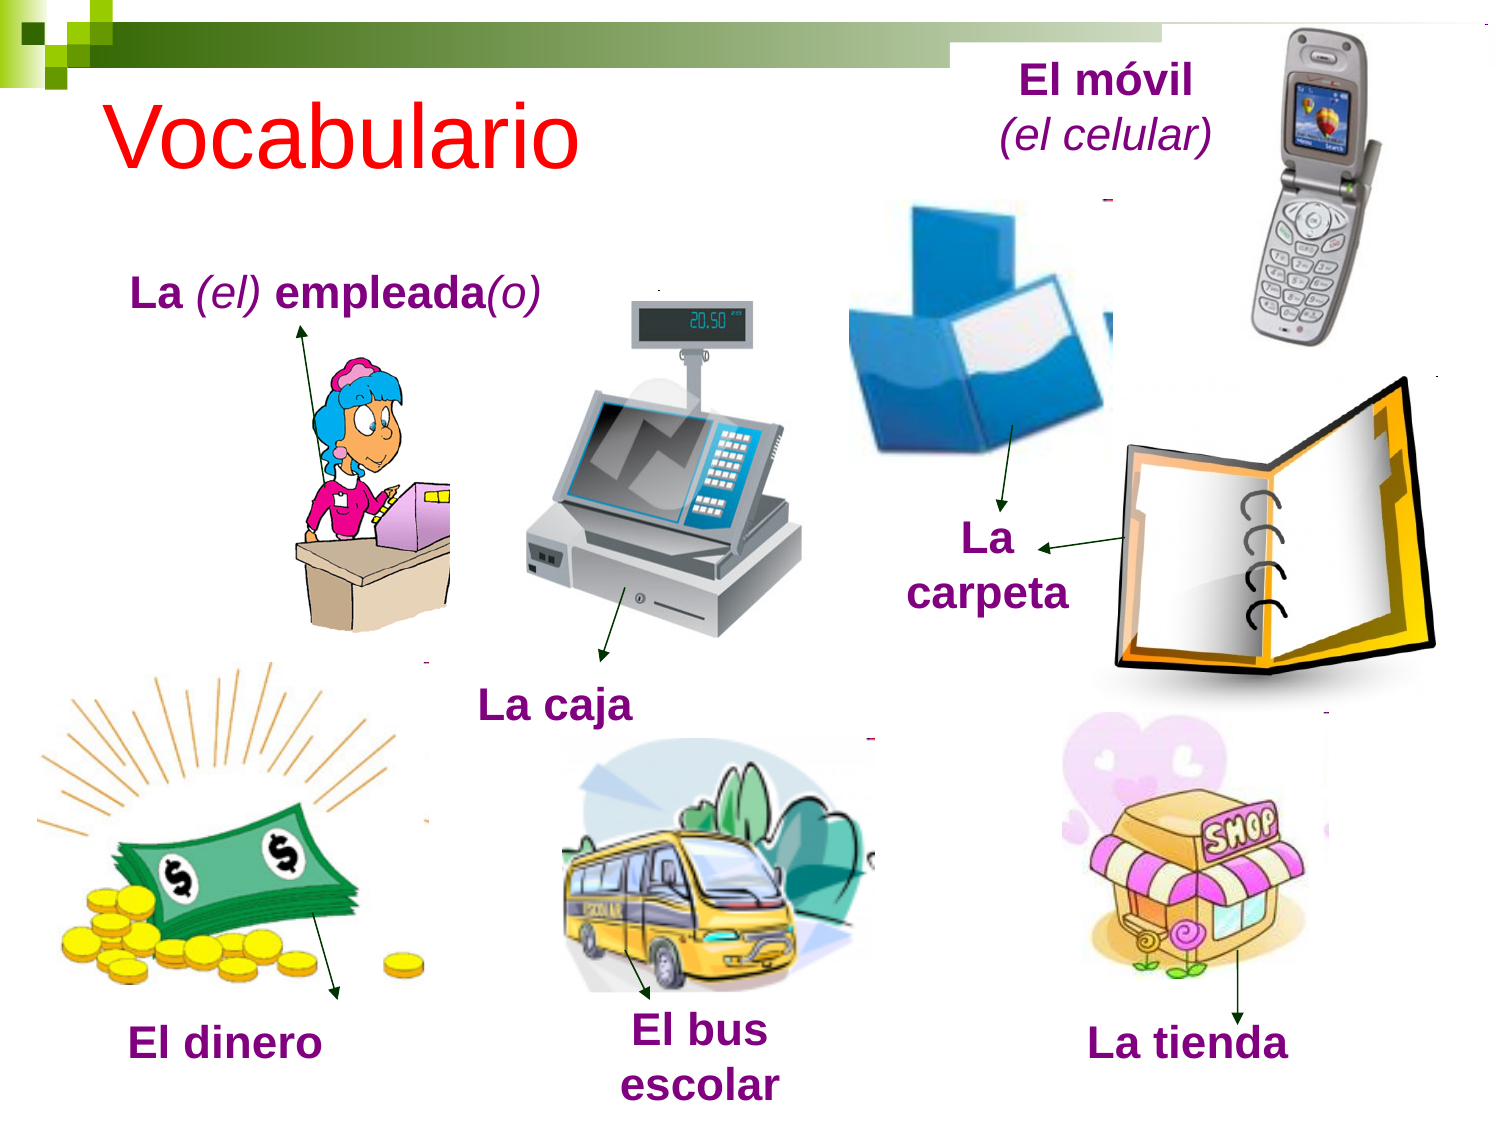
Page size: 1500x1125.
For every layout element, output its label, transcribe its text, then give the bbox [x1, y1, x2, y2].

picture [37, 199, 1438, 985]
text_box El bus escolar [562, 1009, 838, 1118]
text_box La caja [462, 667, 688, 738]
text_box La (el) empleada(o) [114, 254, 638, 325]
text_box La tienda [1050, 1004, 1325, 1075]
text_box El dinero [112, 1004, 388, 1075]
picture [562, 738, 876, 1001]
text_box [1231, 988, 1244, 1025]
text_box El móvil (el celular) [949, 42, 1157, 168]
text_box La carpeta [879, 499, 1087, 625]
picture [1162, 24, 1488, 351]
text_box [331, 993, 339, 1000]
title Vocabulario [87, 63, 1157, 200]
text_box [1037, 542, 1087, 555]
text_box [995, 472, 1008, 513]
